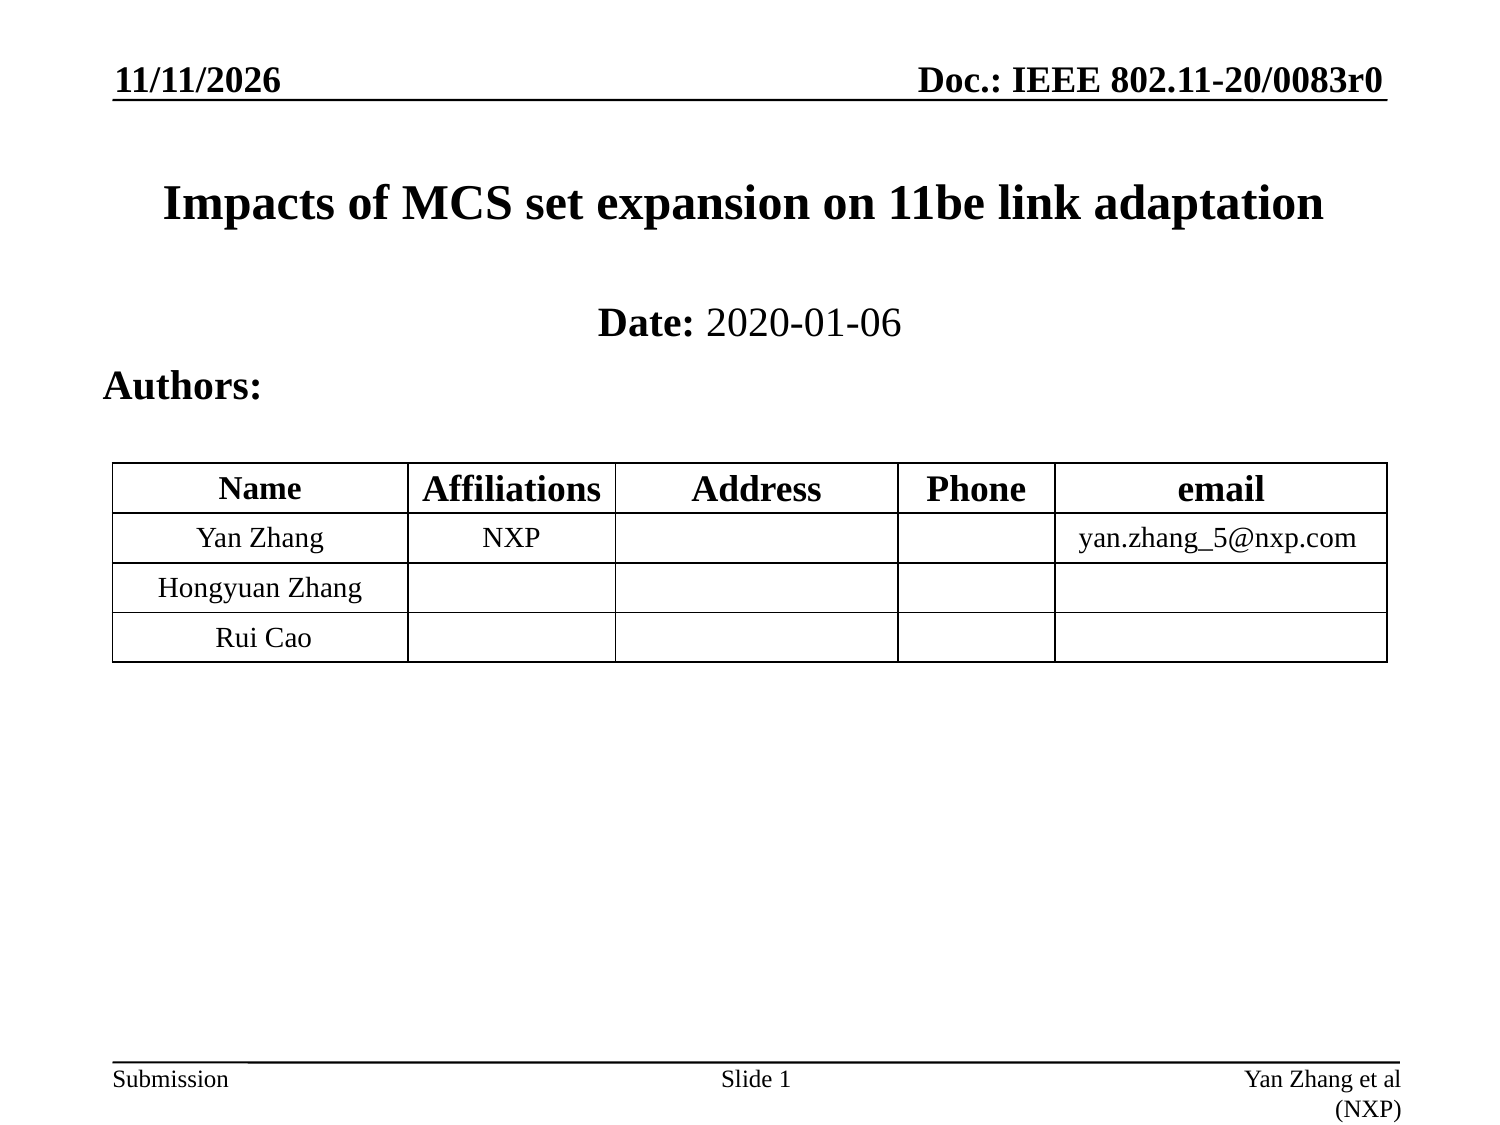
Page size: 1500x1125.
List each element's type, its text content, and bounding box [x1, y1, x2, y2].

list Date: 2020-01-06 [112, 287, 1388, 351]
table_header Name [113, 464, 407, 512]
table_cell [409, 564, 615, 612]
table_cell [899, 514, 1054, 562]
table_header Affiliations [409, 464, 615, 512]
table_cell [409, 613, 615, 661]
table_header Phone [899, 464, 1054, 512]
table_cell [616, 514, 897, 562]
table_cell [899, 564, 1054, 612]
footer Yan Zhang et al (NXP) [1174, 1061, 1402, 1093]
table_cell yan.zhang_5@nxp.com [1056, 514, 1386, 562]
title Impacts of MCS set expansion on 11be link adaptation [62, 112, 1426, 288]
table_cell Rui Cao [113, 613, 407, 661]
table_cell NXP [409, 514, 615, 562]
table_header Address [616, 464, 897, 512]
table_cell [616, 613, 897, 661]
table_cell [616, 564, 897, 612]
table_cell [1056, 613, 1386, 661]
slide_number Slide 1 [712, 1061, 800, 1093]
table_cell [899, 613, 1054, 661]
table_cell Hongyuan Zhang [113, 564, 407, 612]
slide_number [114, 54, 368, 101]
text_box Authors: [87, 349, 325, 413]
table_cell [1056, 564, 1386, 612]
table_cell Yan Zhang [113, 514, 407, 562]
table_header email [1056, 464, 1386, 512]
